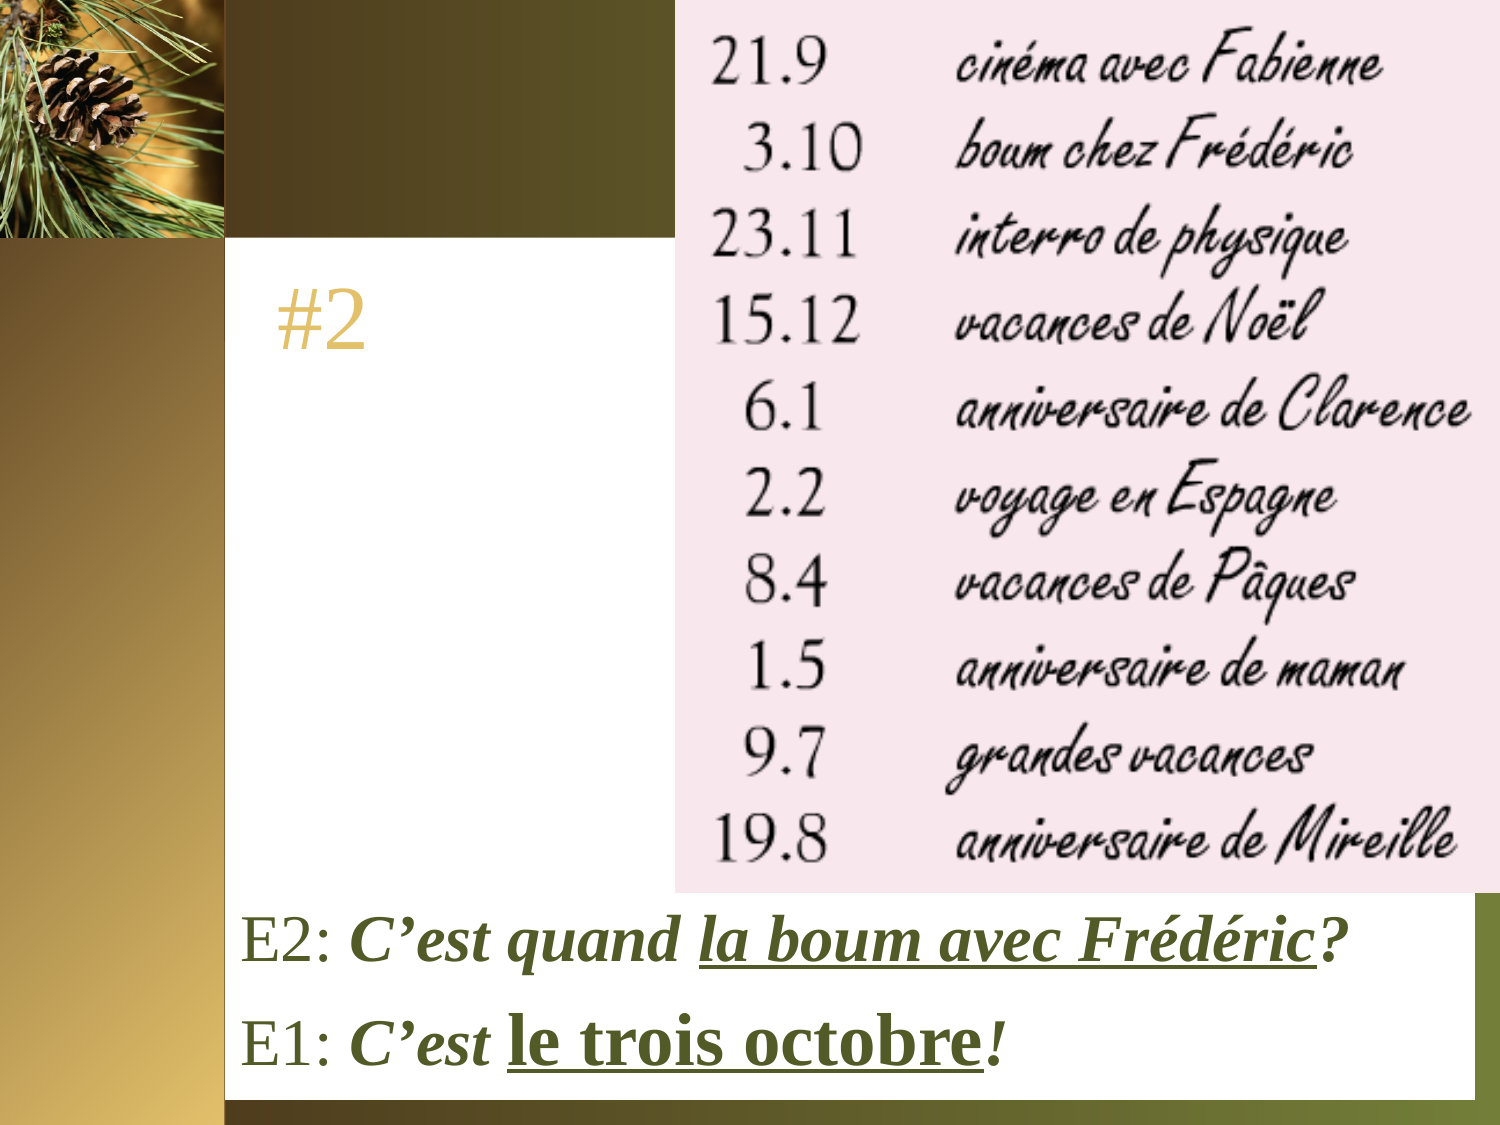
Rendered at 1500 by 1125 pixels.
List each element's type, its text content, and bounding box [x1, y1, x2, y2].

picture [674, 0, 1500, 893]
list E2: C’est quand la boum avec Frédéric? E1: C’est le trois octobre! [224, 887, 1500, 1088]
title #2 [262, 249, 669, 463]
picture [0, 0, 224, 238]
